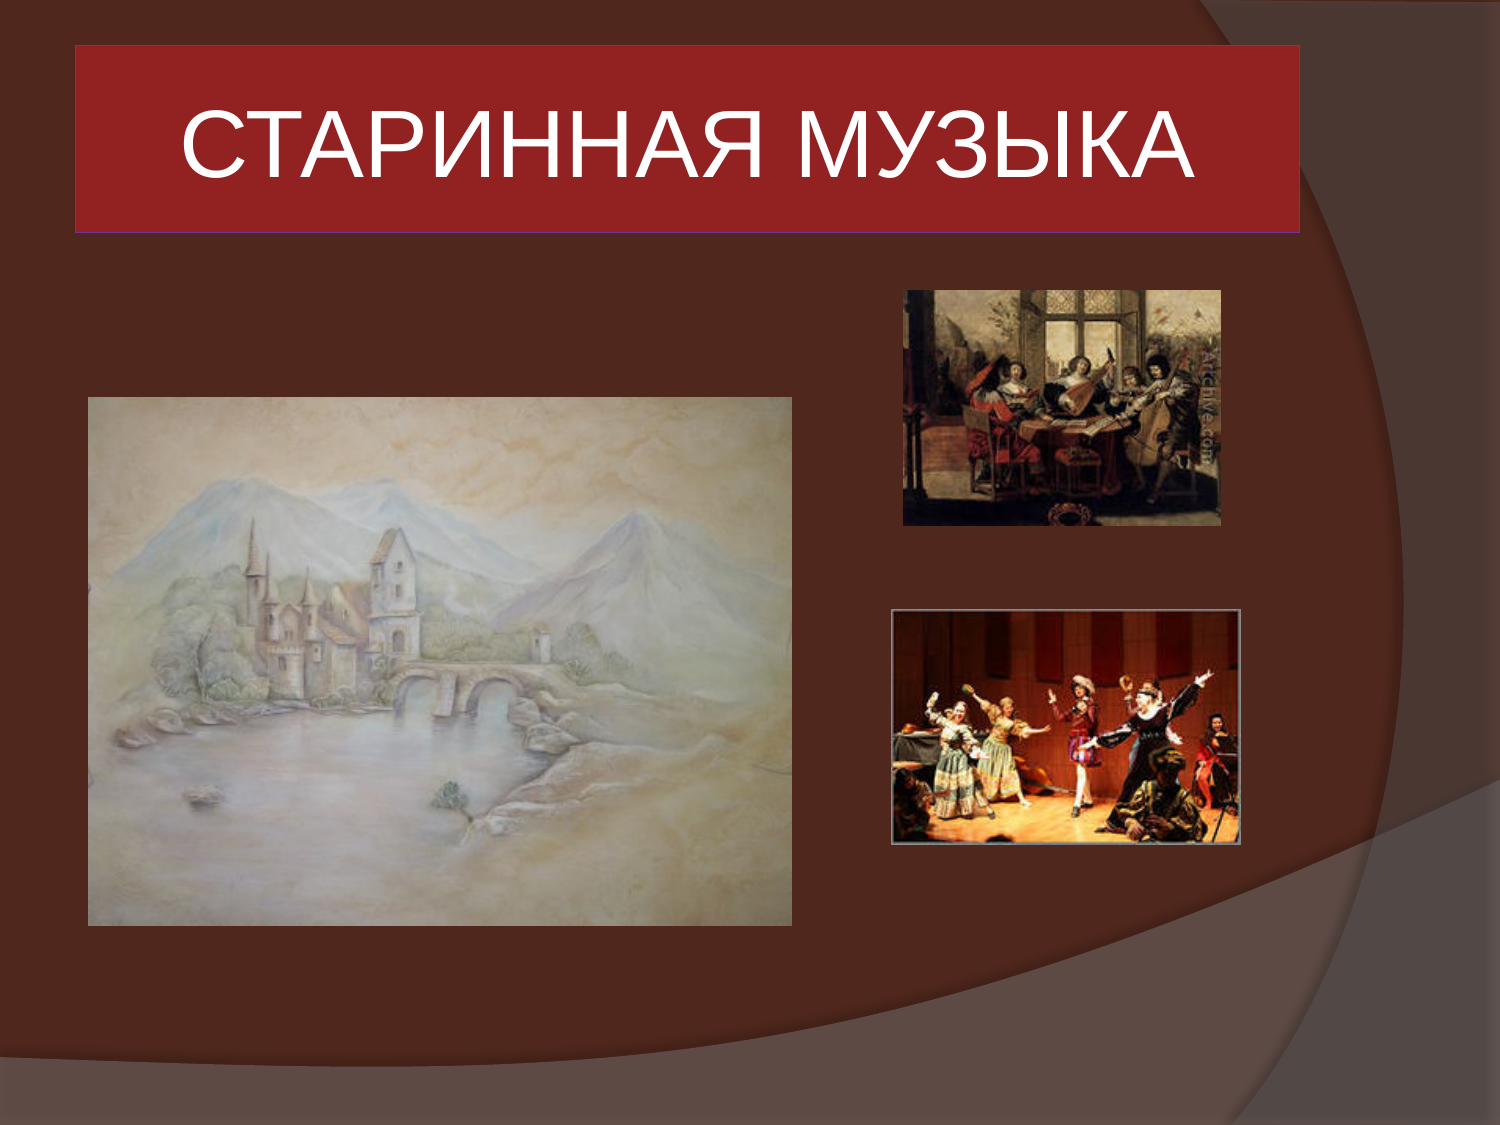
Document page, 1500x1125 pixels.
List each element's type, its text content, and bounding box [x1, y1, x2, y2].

picture [88, 396, 792, 926]
title СТАРИННАЯ МУЗЫКА [75, 45, 1300, 233]
picture [891, 609, 1241, 845]
picture [903, 290, 1221, 526]
